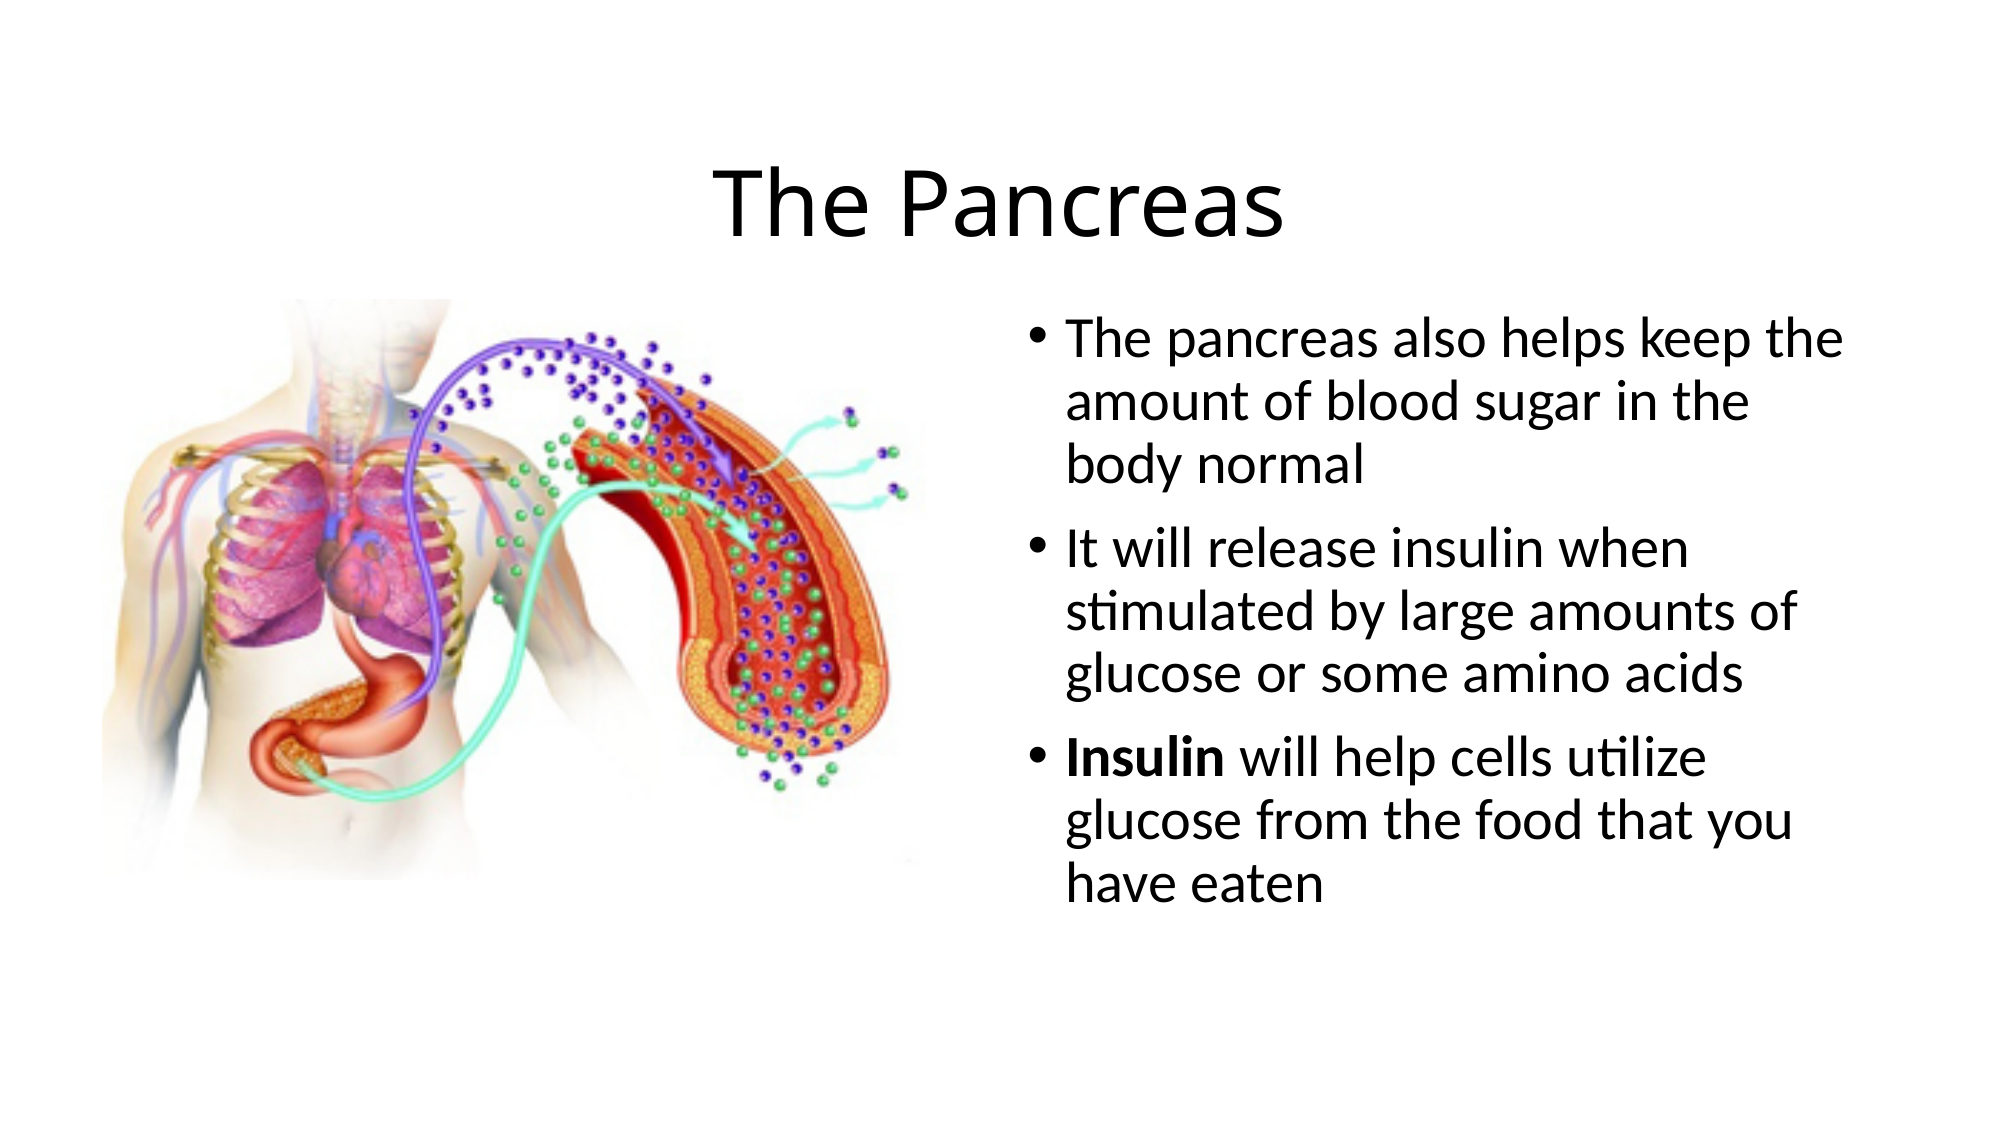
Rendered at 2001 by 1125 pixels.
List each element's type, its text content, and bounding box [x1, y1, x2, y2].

title The Pancreas [137, 98, 1863, 316]
picture [102, 299, 961, 880]
list The pancreas also helps keep the amount of blood sugar in the body normal It will release insulin when stimulated by large amounts of glucose or some amino acids Insulin will help cells utilize glucose from the food that you have eaten [1012, 299, 1863, 1014]
